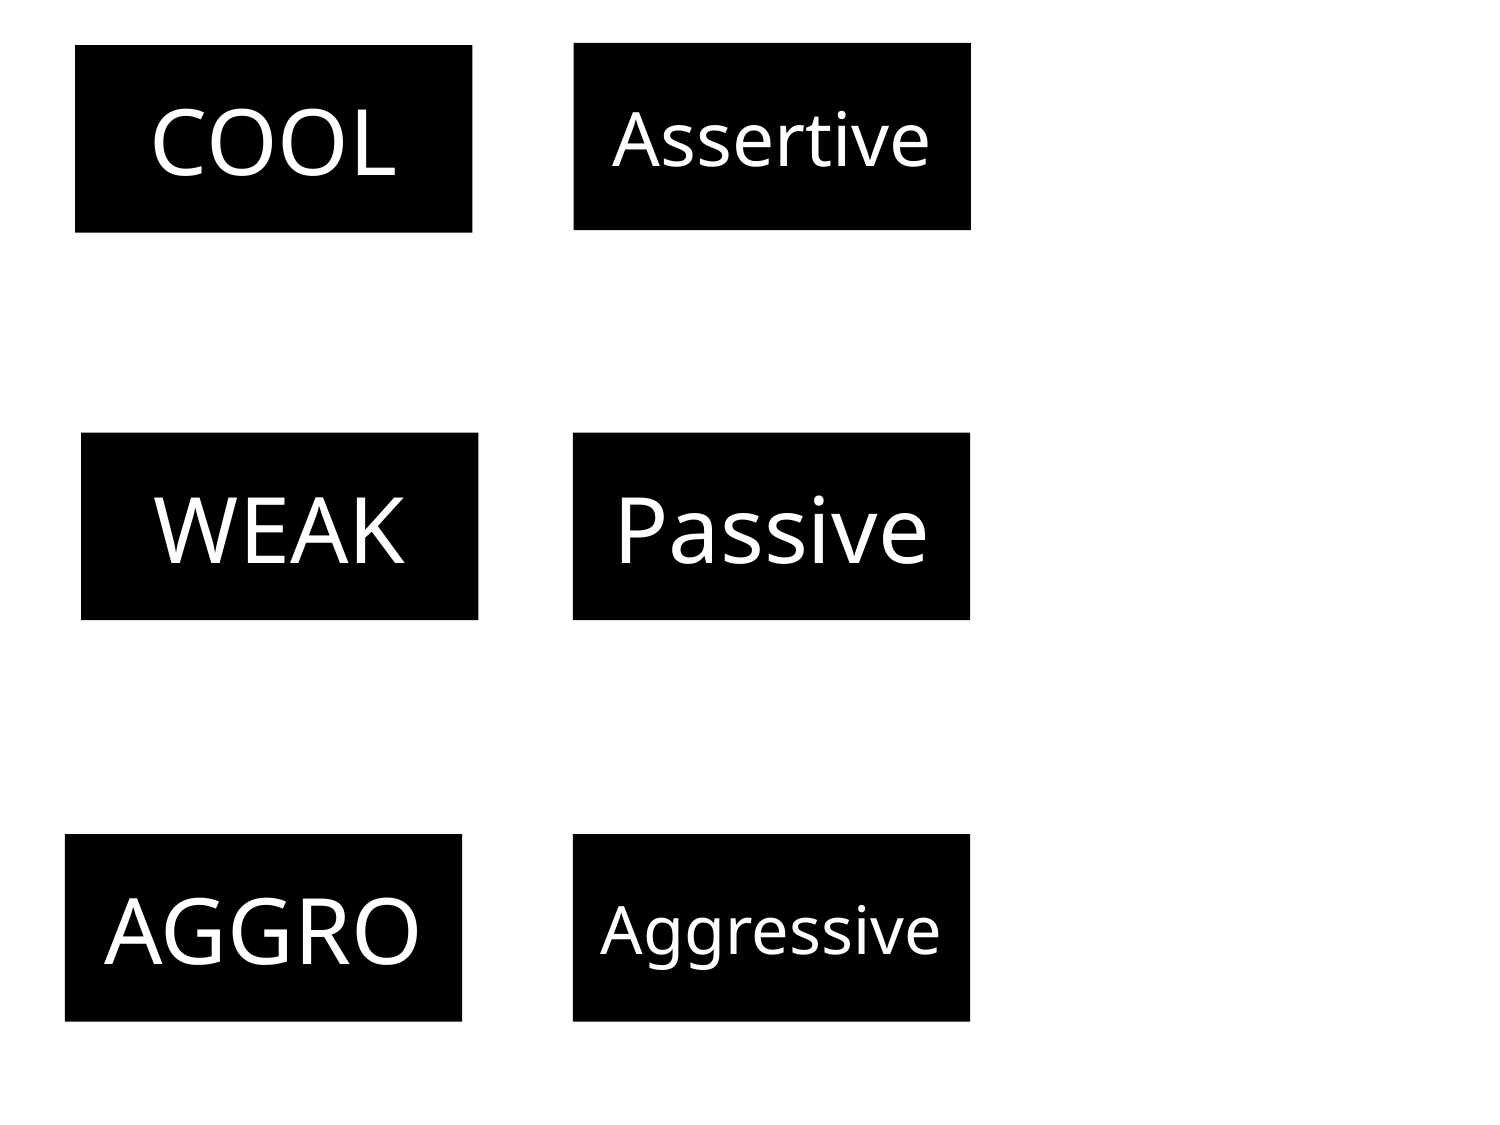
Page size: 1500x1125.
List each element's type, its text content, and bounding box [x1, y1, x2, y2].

title COOL [75, 45, 473, 233]
text_box Passive [572, 432, 971, 621]
text_box Assertive [573, 42, 971, 231]
text_box WEAK [81, 432, 479, 621]
text_box AGGRO [64, 834, 463, 1022]
text_box Aggressive [572, 834, 971, 1022]
